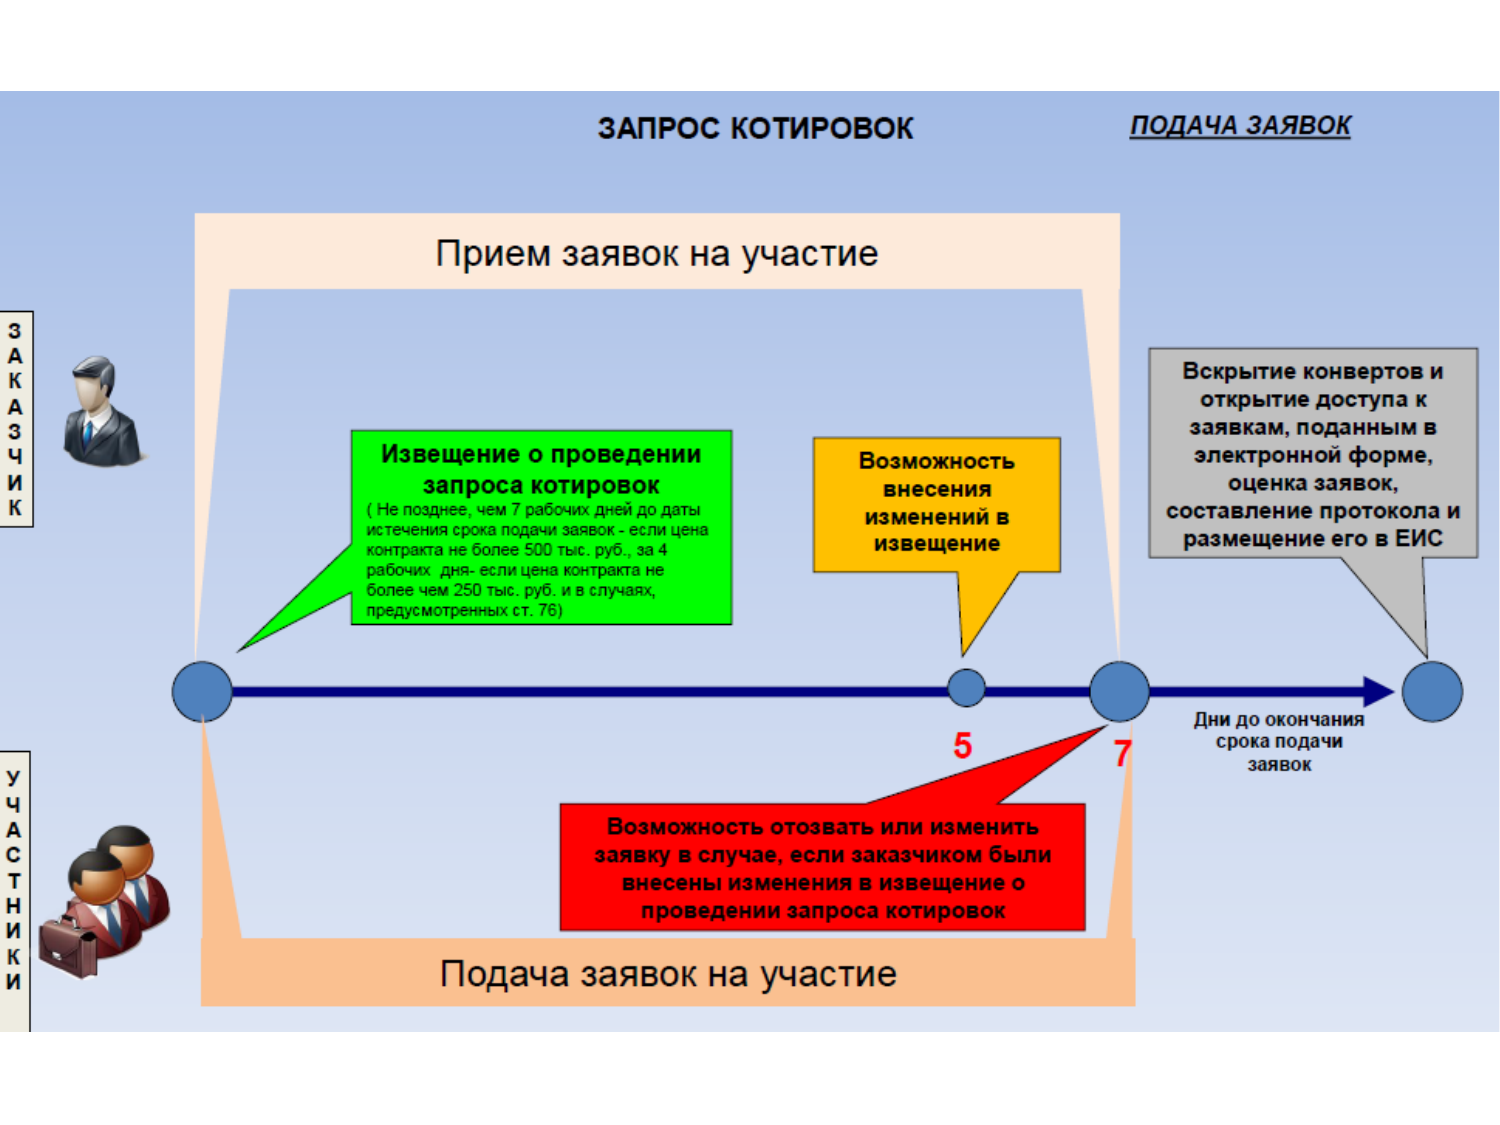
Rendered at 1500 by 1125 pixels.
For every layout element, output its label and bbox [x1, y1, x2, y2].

picture [0, 91, 1500, 1032]
